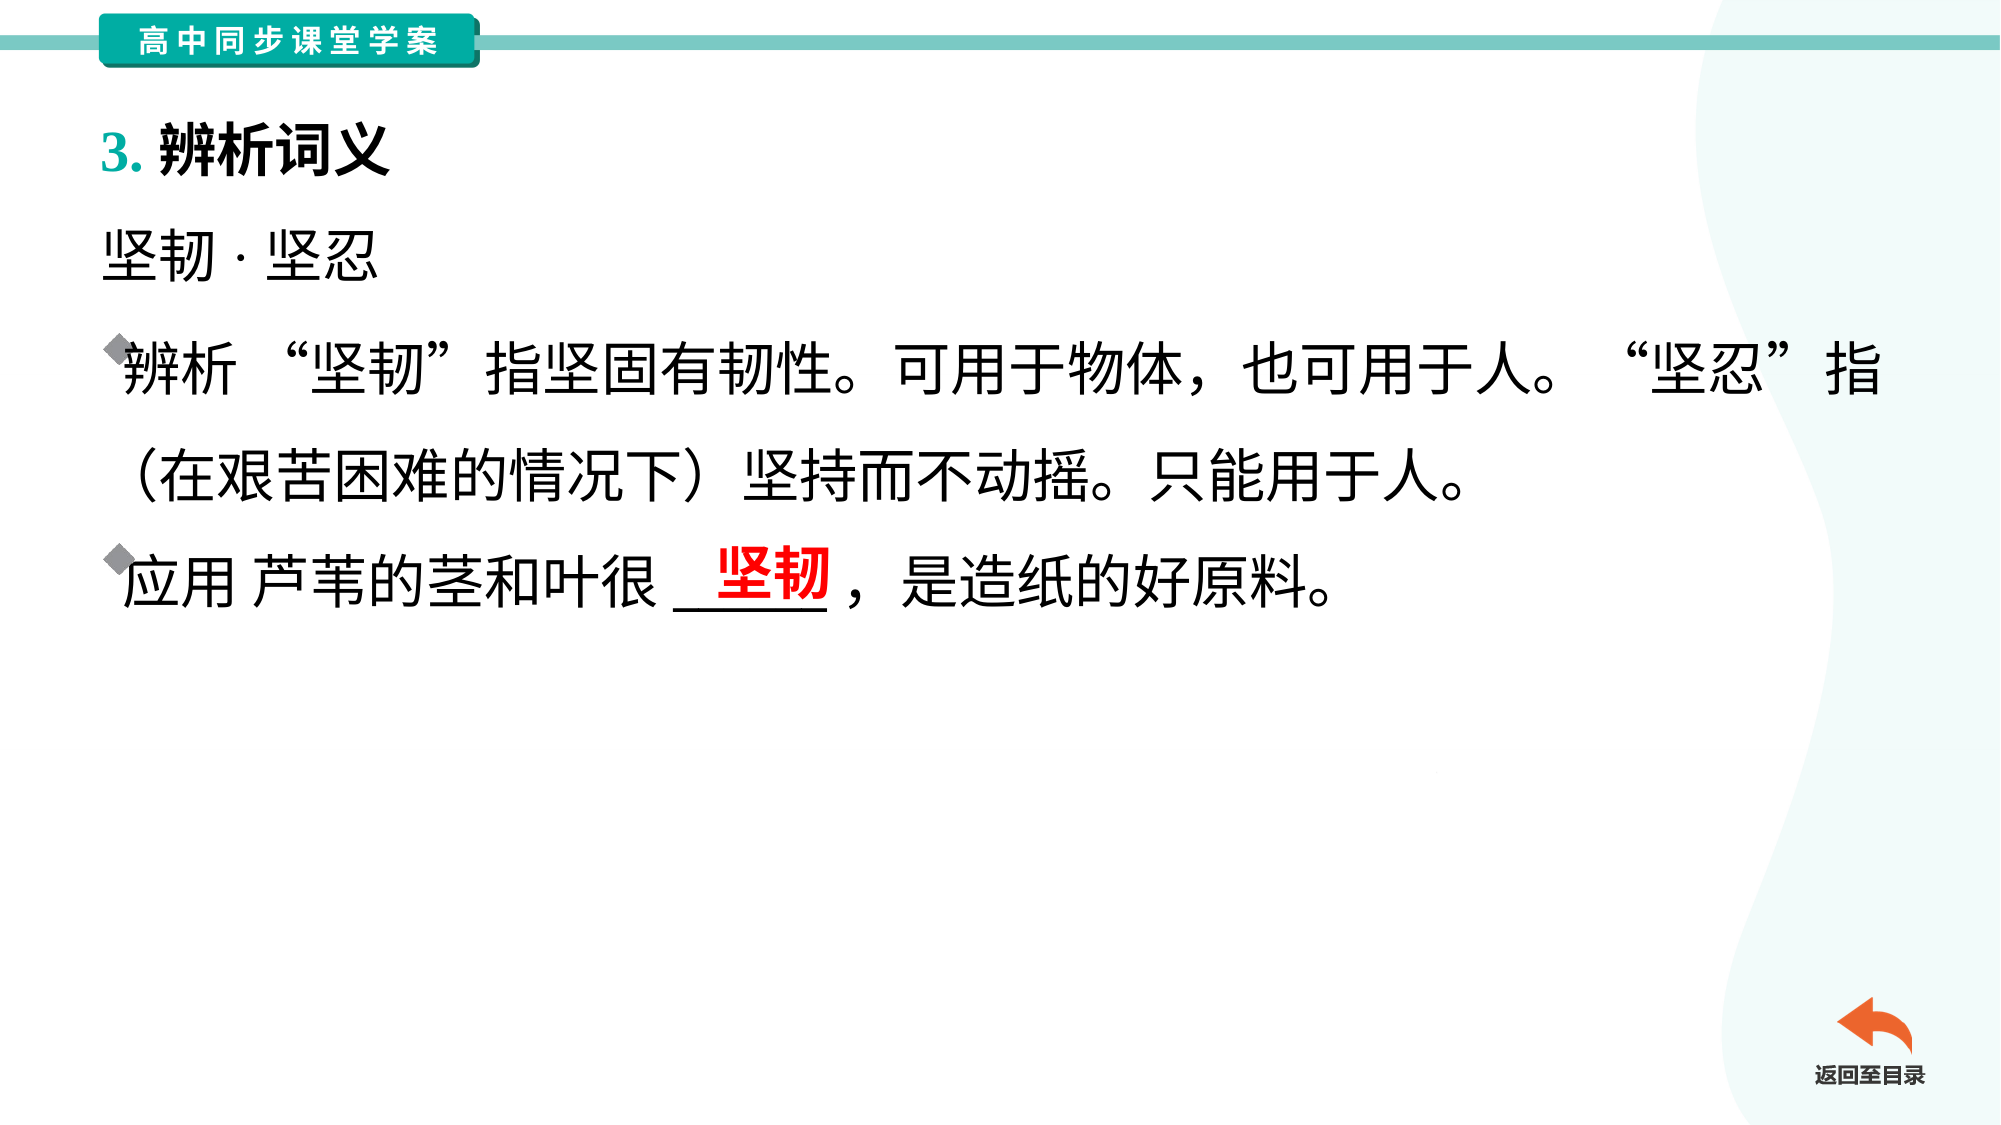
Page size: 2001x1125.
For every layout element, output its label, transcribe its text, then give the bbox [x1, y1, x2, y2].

text_box 3.辨析词义 坚韧·坚忍 [100, 76, 1899, 290]
text_box 坚韧 [693, 503, 854, 606]
text_box 辨析 “坚韧”指坚固有韧性。可用于物体，也可用于人。“坚忍”指 （在艰苦困难的情况下）坚持而不动摇。只能用于人。 应用 芦苇的茎和叶很______，是造纸的好原料。 [100, 296, 1899, 616]
picture [0, 0, 2000, 1125]
